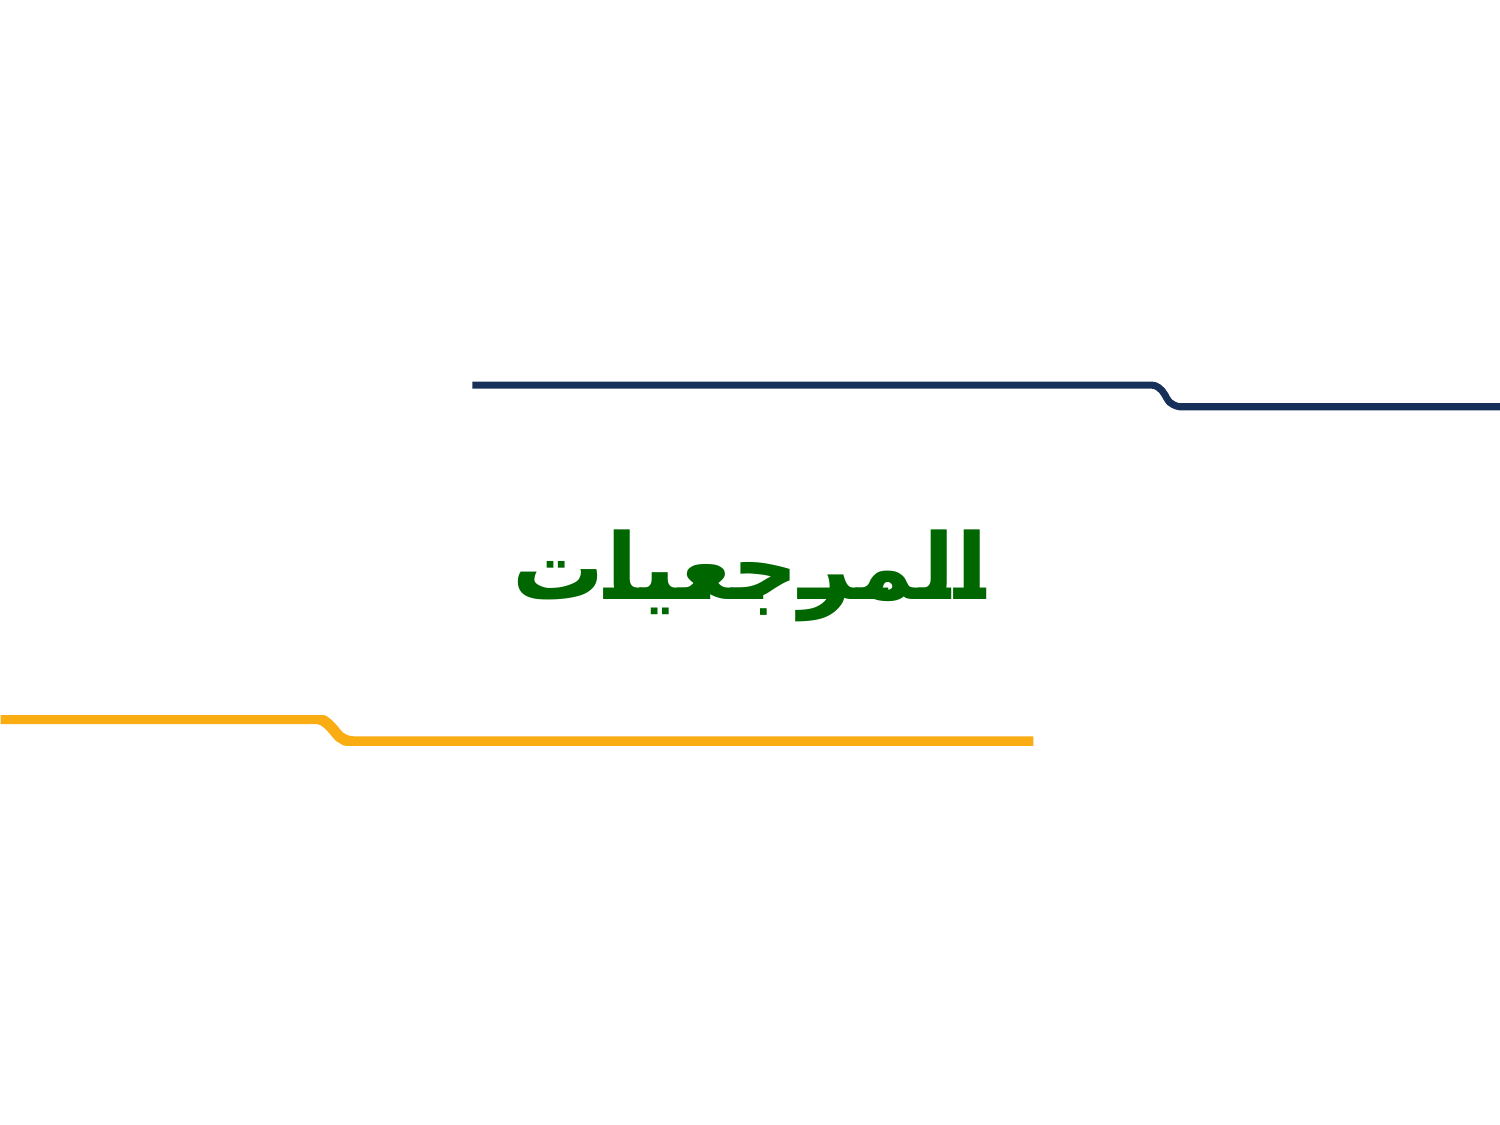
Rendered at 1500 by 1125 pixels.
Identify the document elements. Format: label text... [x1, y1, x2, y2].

list المرجعيات [0, 433, 1500, 692]
